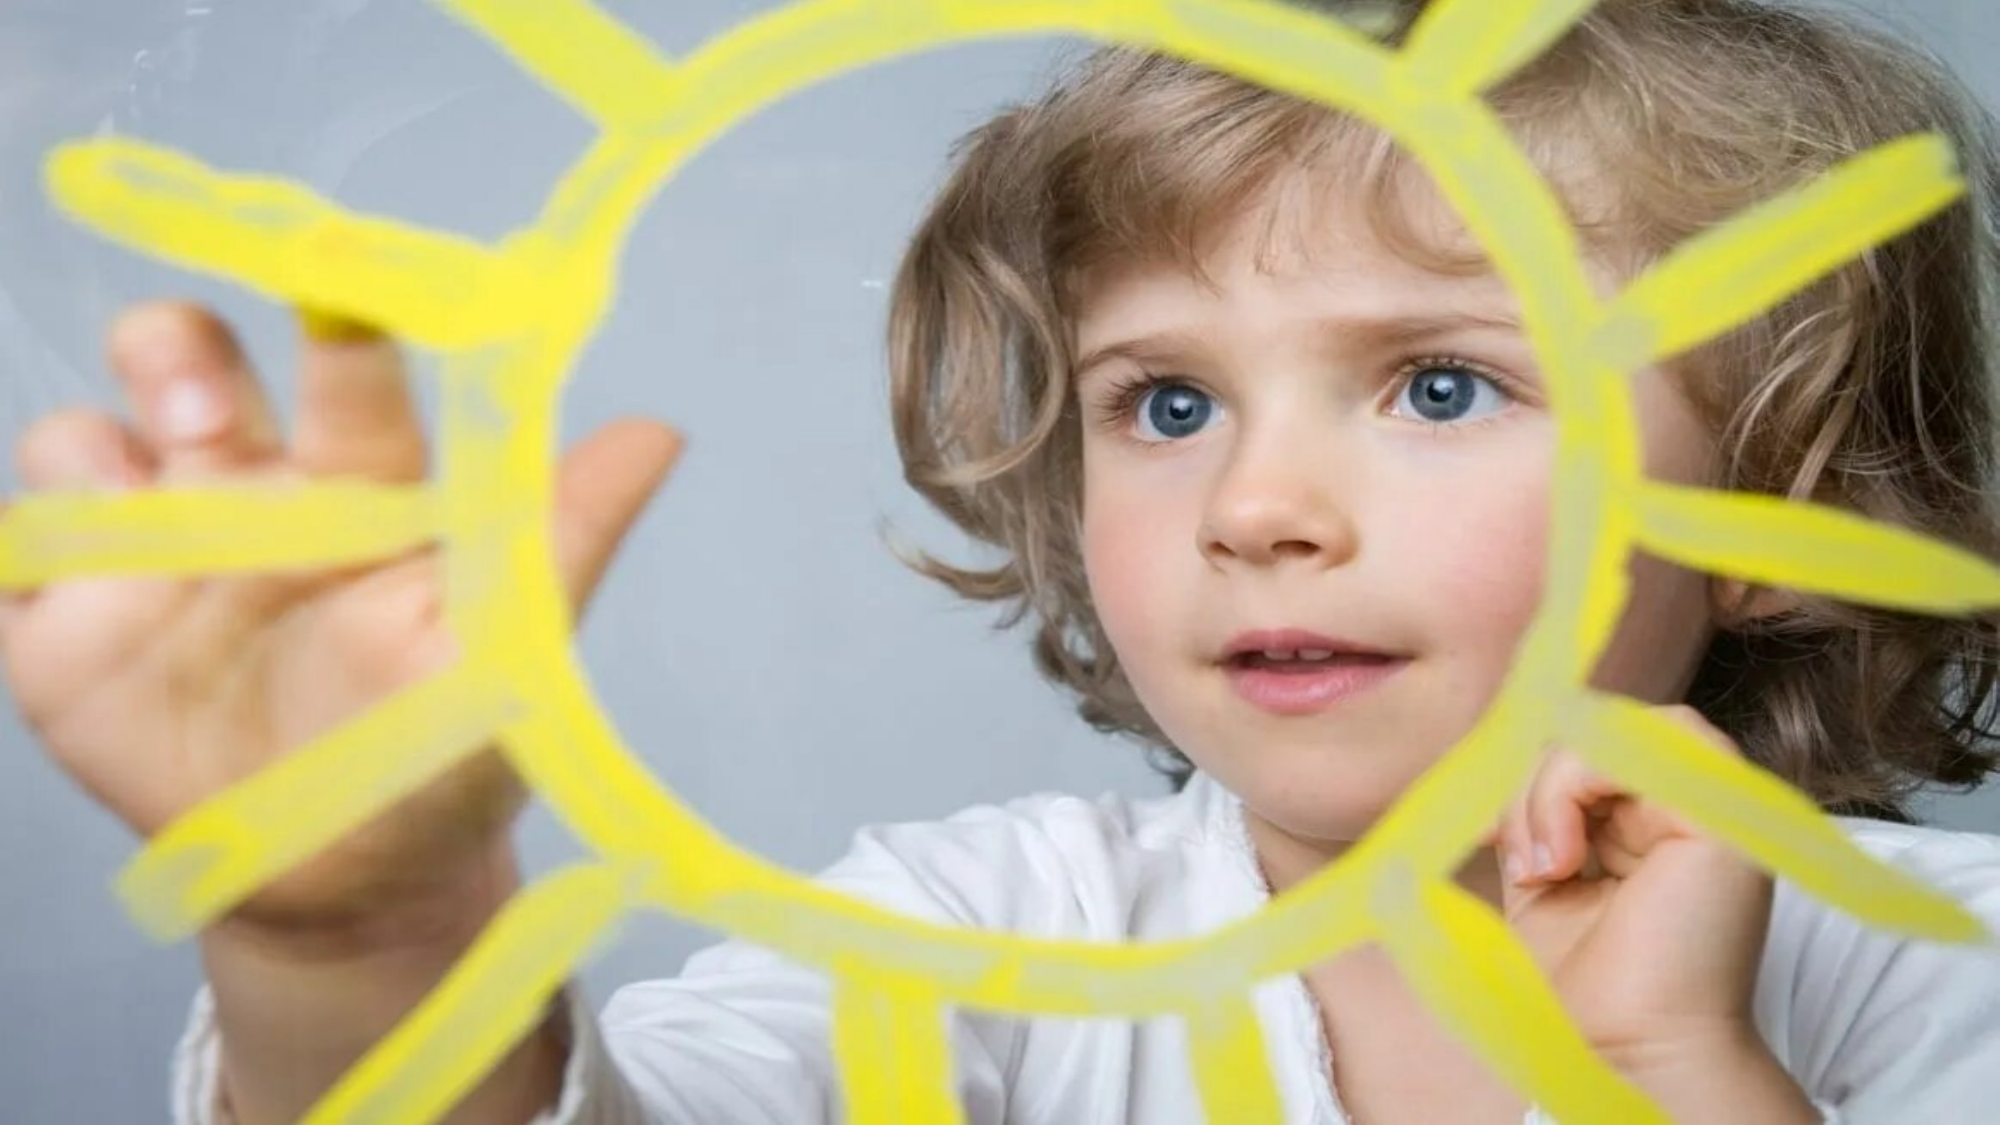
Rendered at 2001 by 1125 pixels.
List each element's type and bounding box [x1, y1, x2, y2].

list [0, 0, 2000, 1125]
